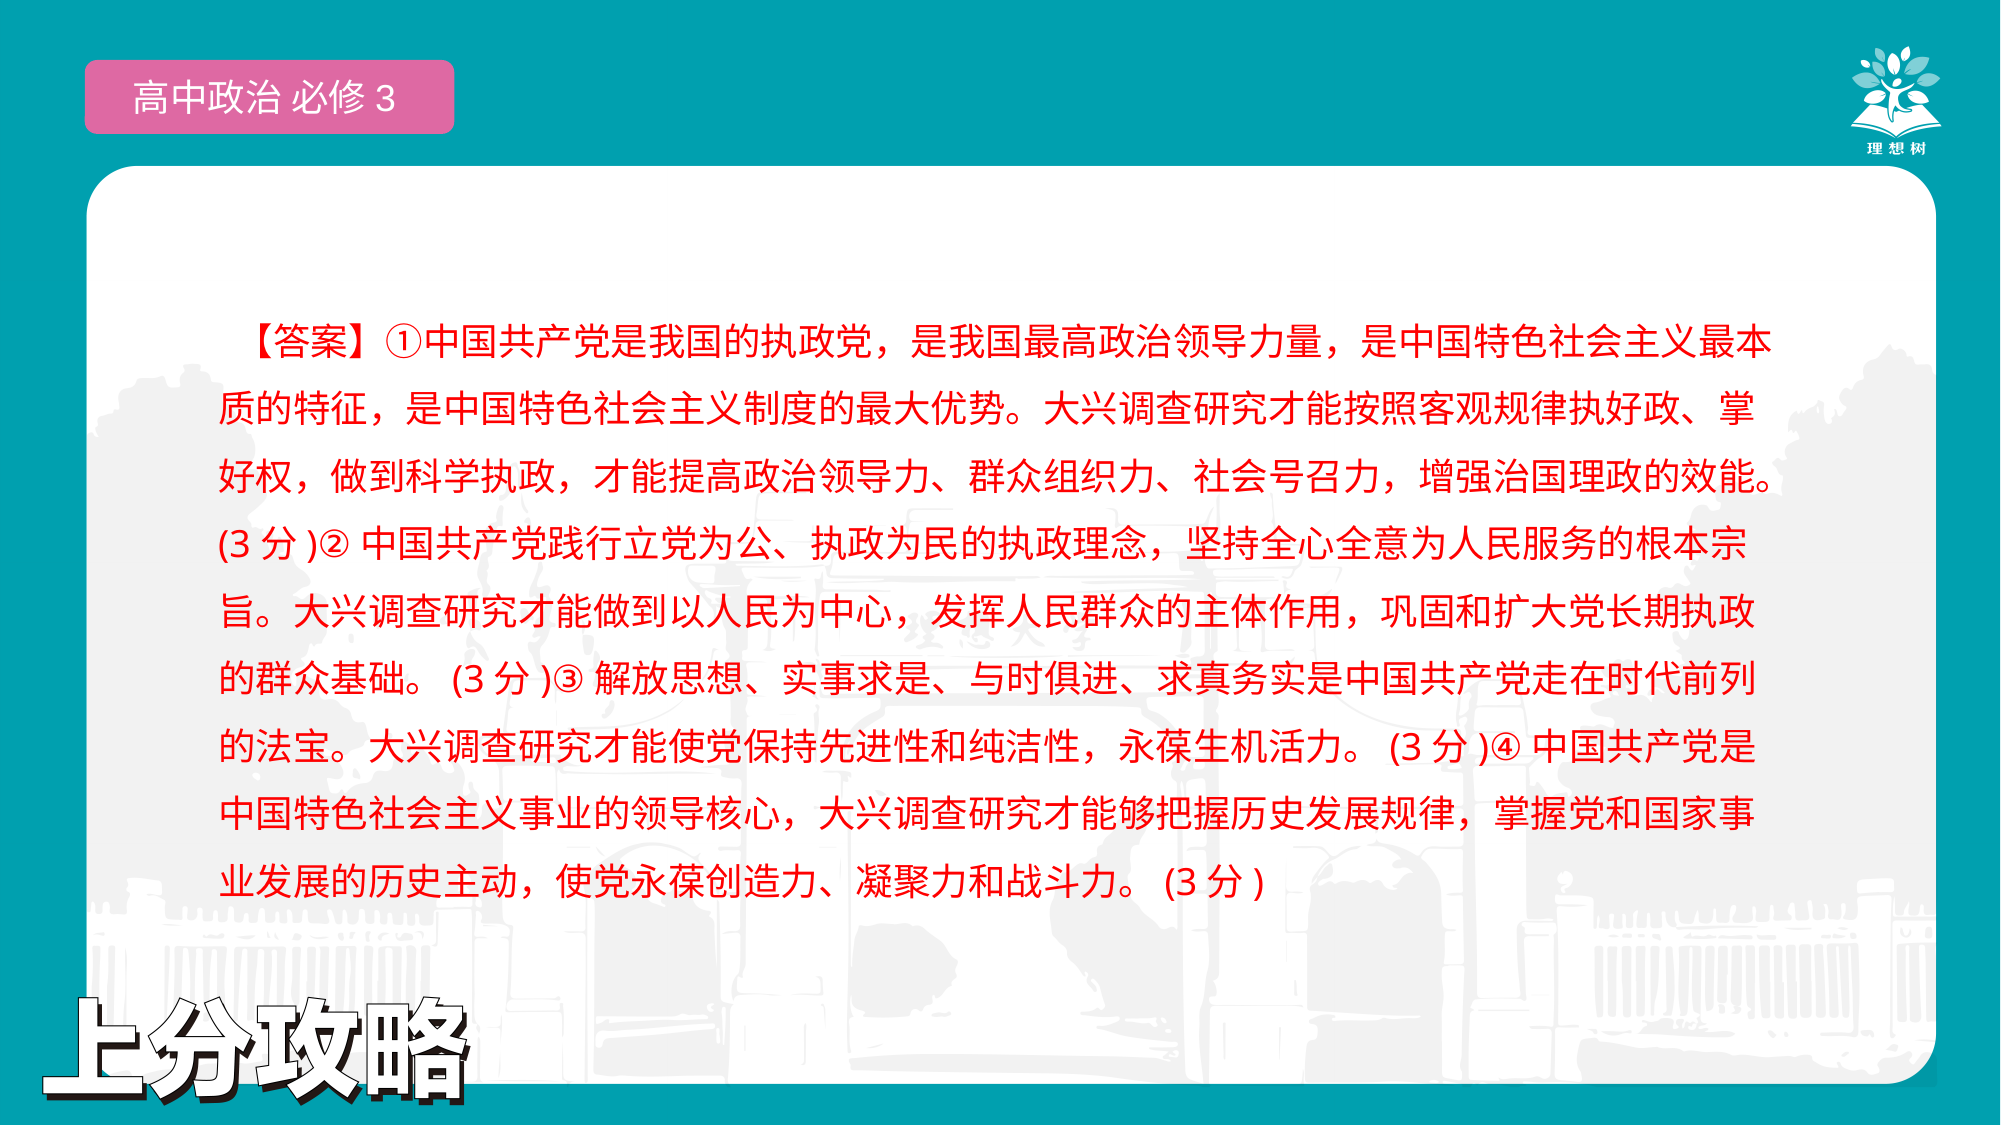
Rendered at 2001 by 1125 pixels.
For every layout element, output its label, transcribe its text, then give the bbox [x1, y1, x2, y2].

picture [0, 0, 2001, 1125]
text_box 【答案】①中国共产党是我国的执政党，是我国最高政治领导力量，是中国特色社会主义最本质的特征，是中国特色社会主义制度的最大优势。大兴调查研究才能按照客观规律执好政、掌好权，做到科学执政，才能提高政治领导力、群众组织力、社会号召力，增强治国理政的效能。(3分)②中国共产党践行立党为公、执政为民的执政理念，坚持全心全意为人民服务的根本宗旨。大兴调查研究才能做到以人民为中心，发挥人民群众的主体作用，巩固和扩大党长期执政的群众基础。(3分)③解放思想、实事求是、与时俱进、求真务实是中国共产党走在时代前列的法宝。大兴调查研究才能使党保持先进性和纯洁性，永葆生机活力。(3分)④中国共产党是中国特色社会主义事业的领导核心，大兴调查研究才能够把握历史发展规律，掌握党和国家事业发展的历史主动，使党永葆创造力、凝聚力和战斗力。(3分) [203, 287, 1797, 838]
text_box 高中政治 必修3 [83, 58, 456, 135]
